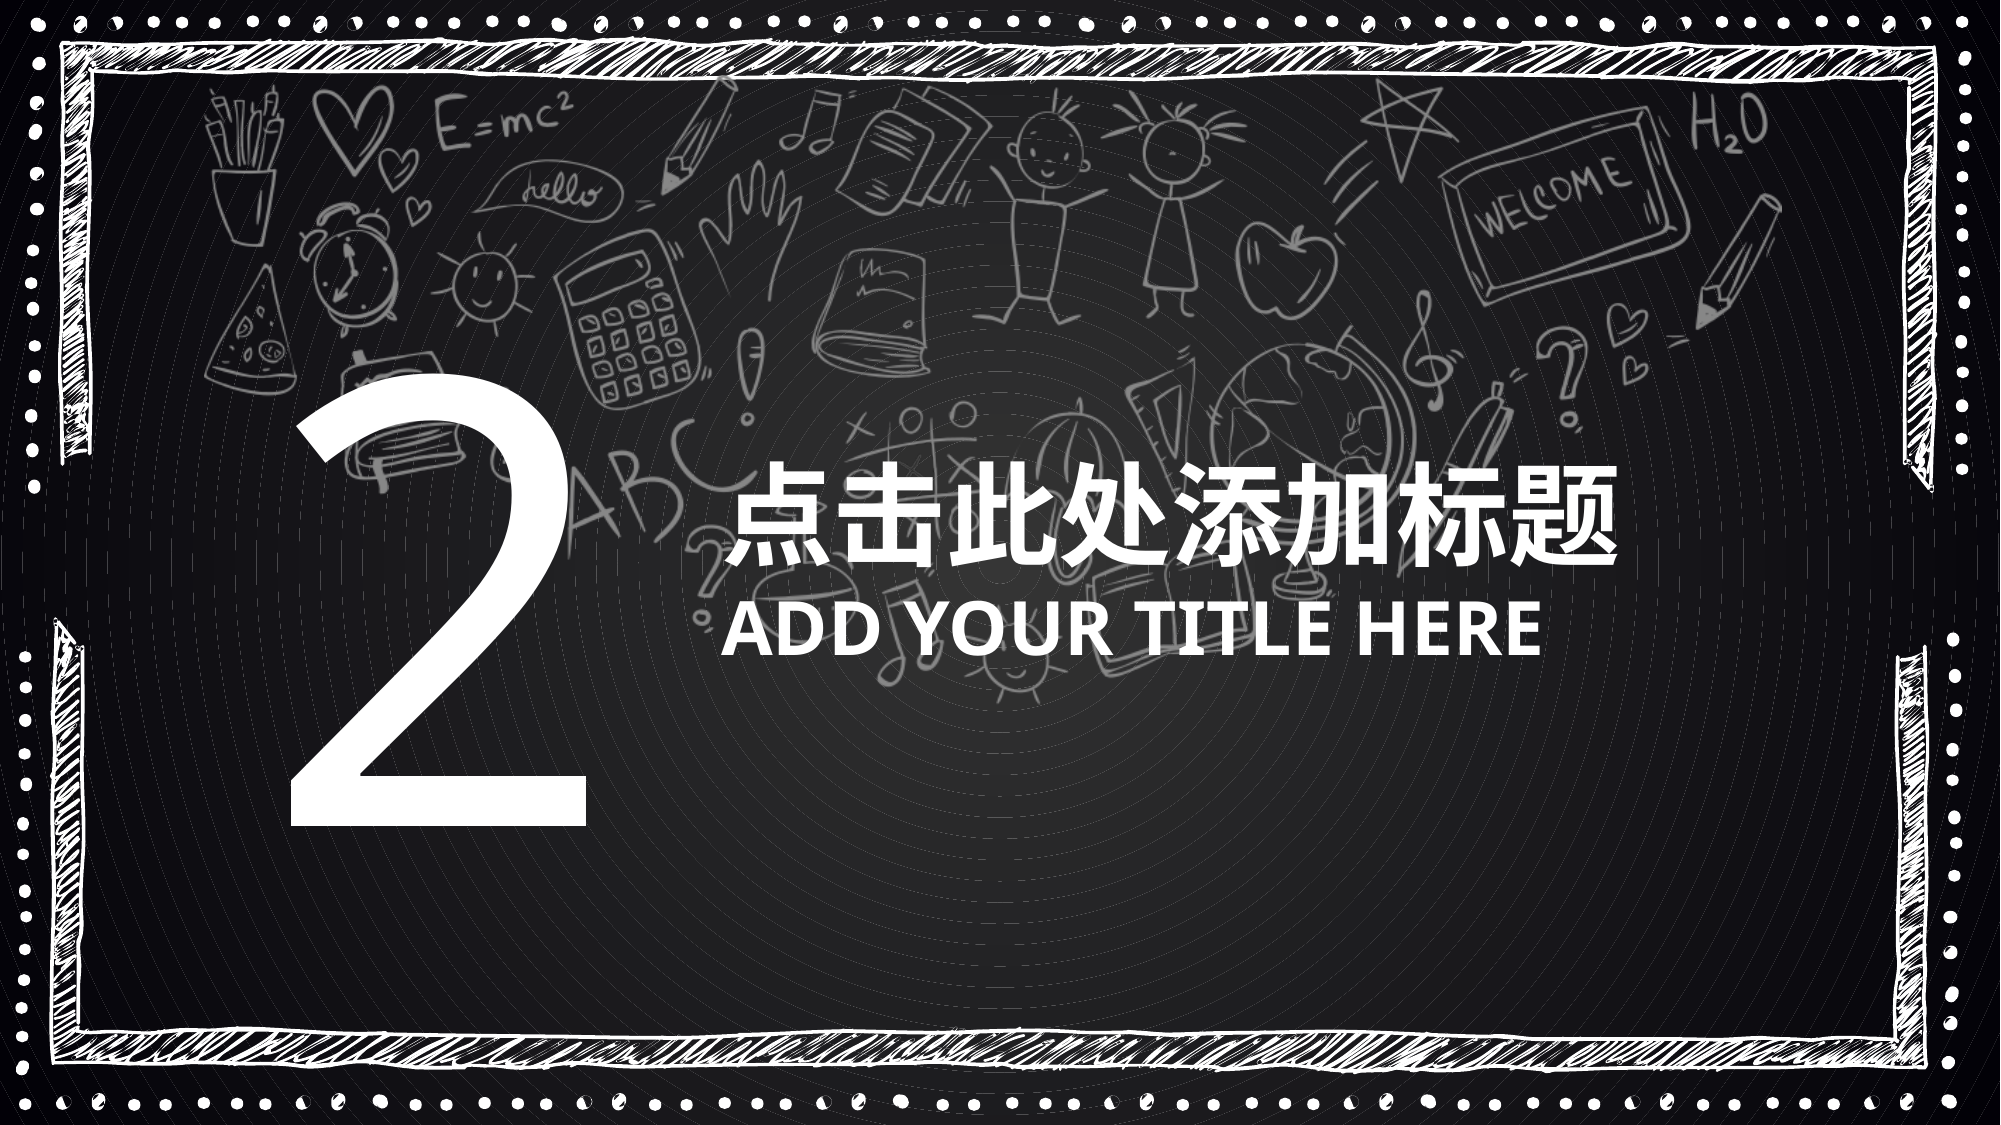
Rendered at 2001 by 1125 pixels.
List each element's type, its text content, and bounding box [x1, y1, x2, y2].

picture [204, 75, 1782, 705]
text_box 2 [246, 705, 732, 959]
text_box 点击此处添加标题 ADD YOUR TITLE HERE [1782, 437, 2000, 678]
